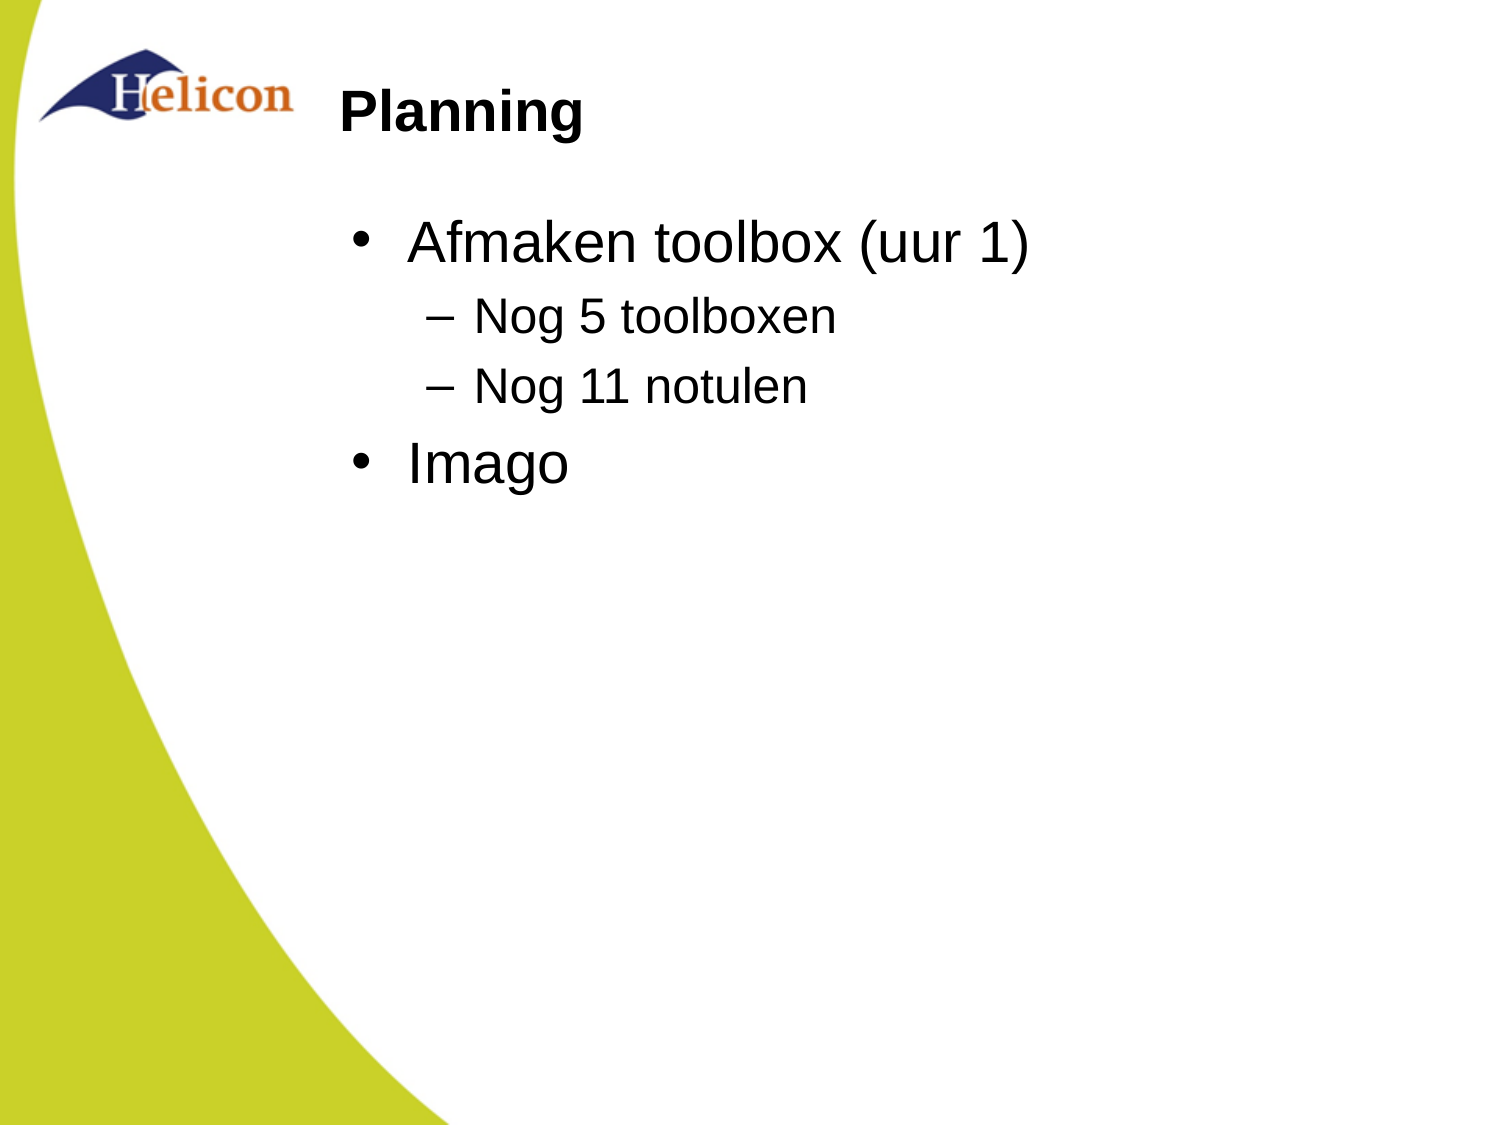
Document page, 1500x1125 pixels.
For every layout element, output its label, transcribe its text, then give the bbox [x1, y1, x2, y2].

picture [0, 0, 1500, 1125]
title Planning [324, 54, 1415, 161]
list Afmaken toolbox (uur 1) Nog 5 toolboxen Nog 11 notulen Imago [336, 196, 1425, 1005]
